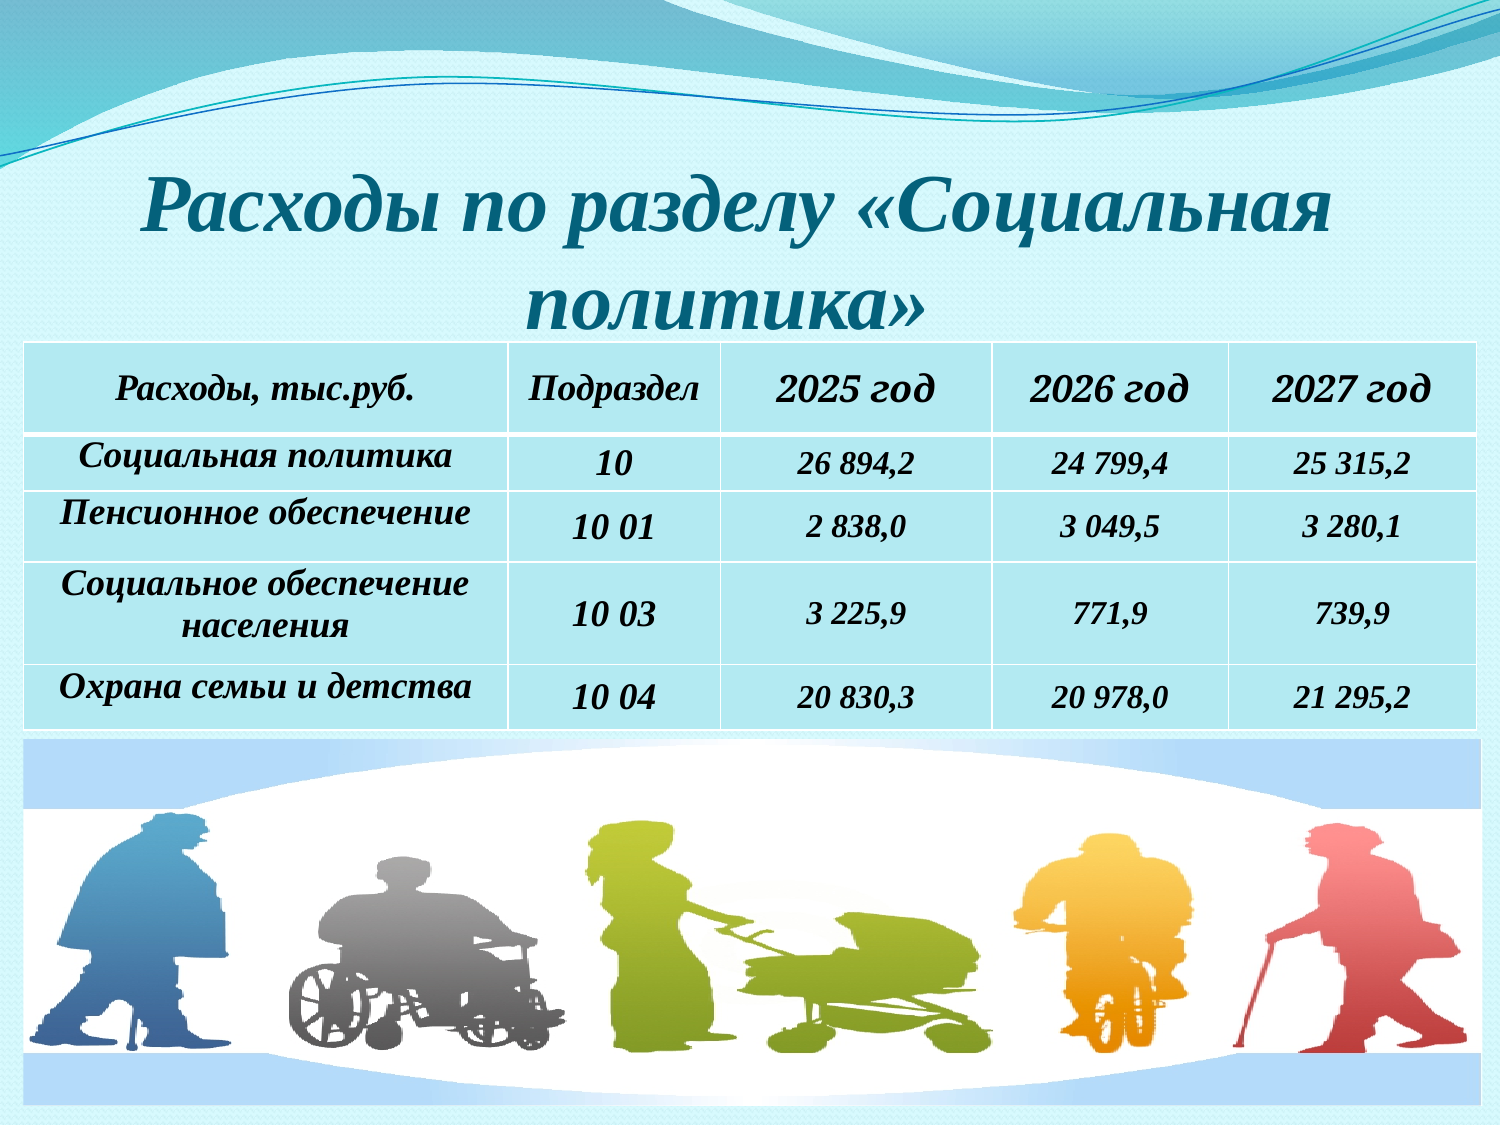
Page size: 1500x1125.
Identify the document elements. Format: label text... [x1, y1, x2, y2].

table_cell 10 [509, 437, 720, 490]
table_cell 10 03 [509, 563, 720, 664]
table_cell 3 049,5 [993, 492, 1228, 561]
table_cell 2 838,0 [721, 492, 991, 561]
table_header Подраздел [509, 343, 720, 432]
table_cell 24 799,4 [993, 437, 1228, 490]
table_cell 10 01 [509, 492, 720, 561]
table_header 2025 год [721, 343, 991, 432]
table_cell 20 978,0 [993, 665, 1228, 729]
table_cell Социальное обеспечение населения [24, 563, 507, 664]
table_header 2026 год [993, 343, 1228, 432]
table_cell 3 280,1 [1229, 492, 1476, 561]
table_cell 26 894,2 [721, 437, 991, 490]
table_cell 771,9 [993, 563, 1228, 664]
table_cell 739,9 [1229, 563, 1476, 664]
table_cell 3 225,9 [721, 563, 991, 664]
table_header 2027 год [1229, 343, 1476, 432]
table_header Расходы, тыс.руб. [24, 343, 507, 432]
table_cell 25 315,2 [1229, 437, 1476, 490]
picture [23, 739, 1483, 1107]
table_cell 10 04 [509, 665, 720, 729]
table_cell 20 830,3 [721, 665, 991, 729]
table_cell Социальная политика [24, 437, 507, 490]
table_cell Пенсионное обеспечение [24, 492, 507, 561]
table_cell Охрана семьи и детства [24, 665, 507, 729]
title Расходы по разделу «Социальная политика» [23, 140, 1454, 341]
table_cell 21 295,2 [1229, 665, 1476, 729]
